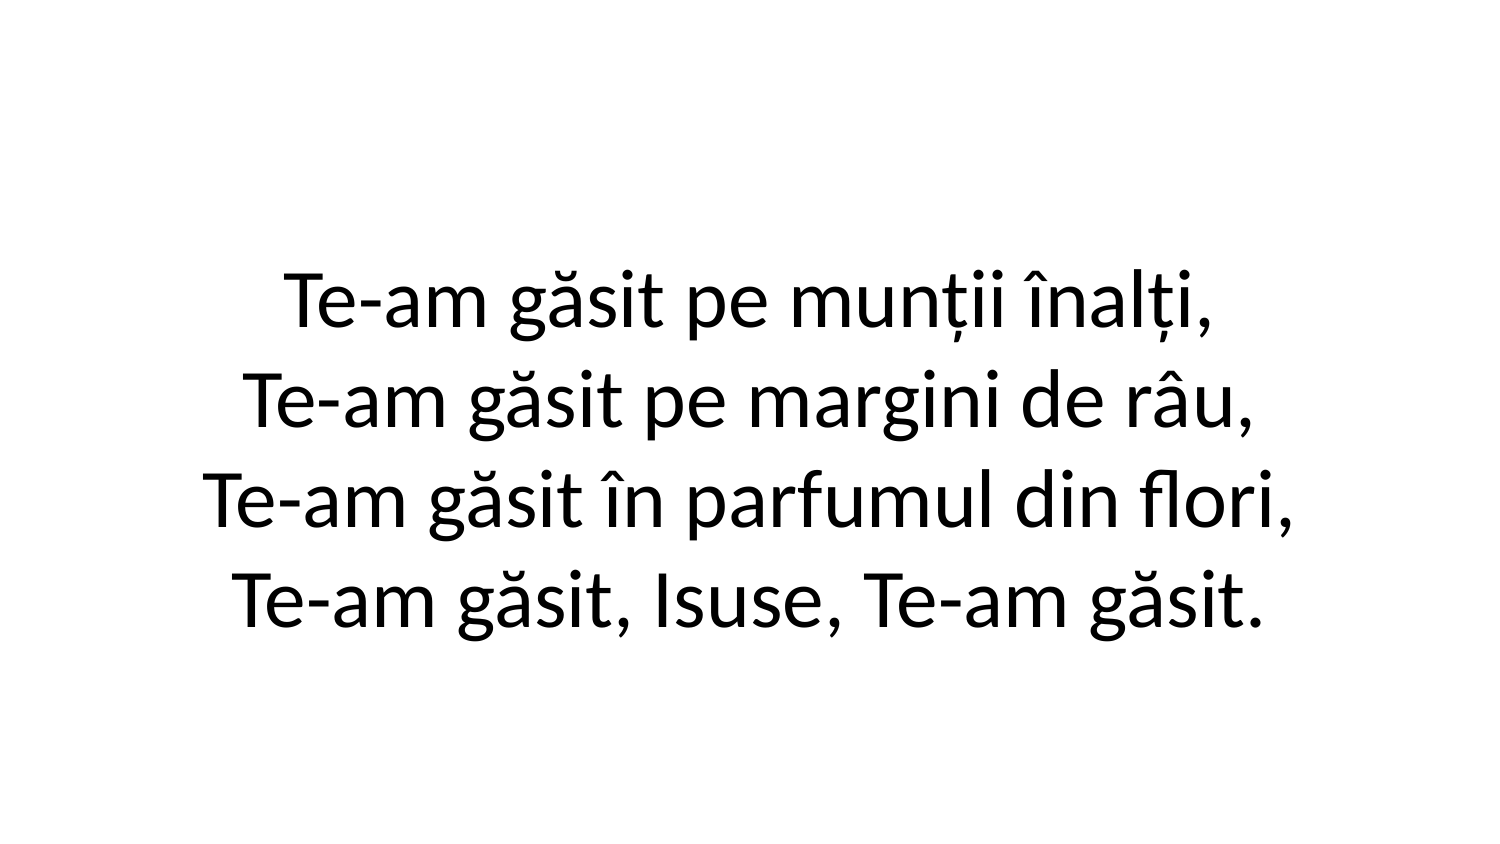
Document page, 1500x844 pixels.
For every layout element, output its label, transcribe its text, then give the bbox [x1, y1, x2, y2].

text_box Te-am găsit pe munții înalți, Te-am găsit pe margini de râu, Te-am găsit în parfumul din flori, Te-am găsit, Isuse, Te-am găsit. [187, 192, 1313, 652]
